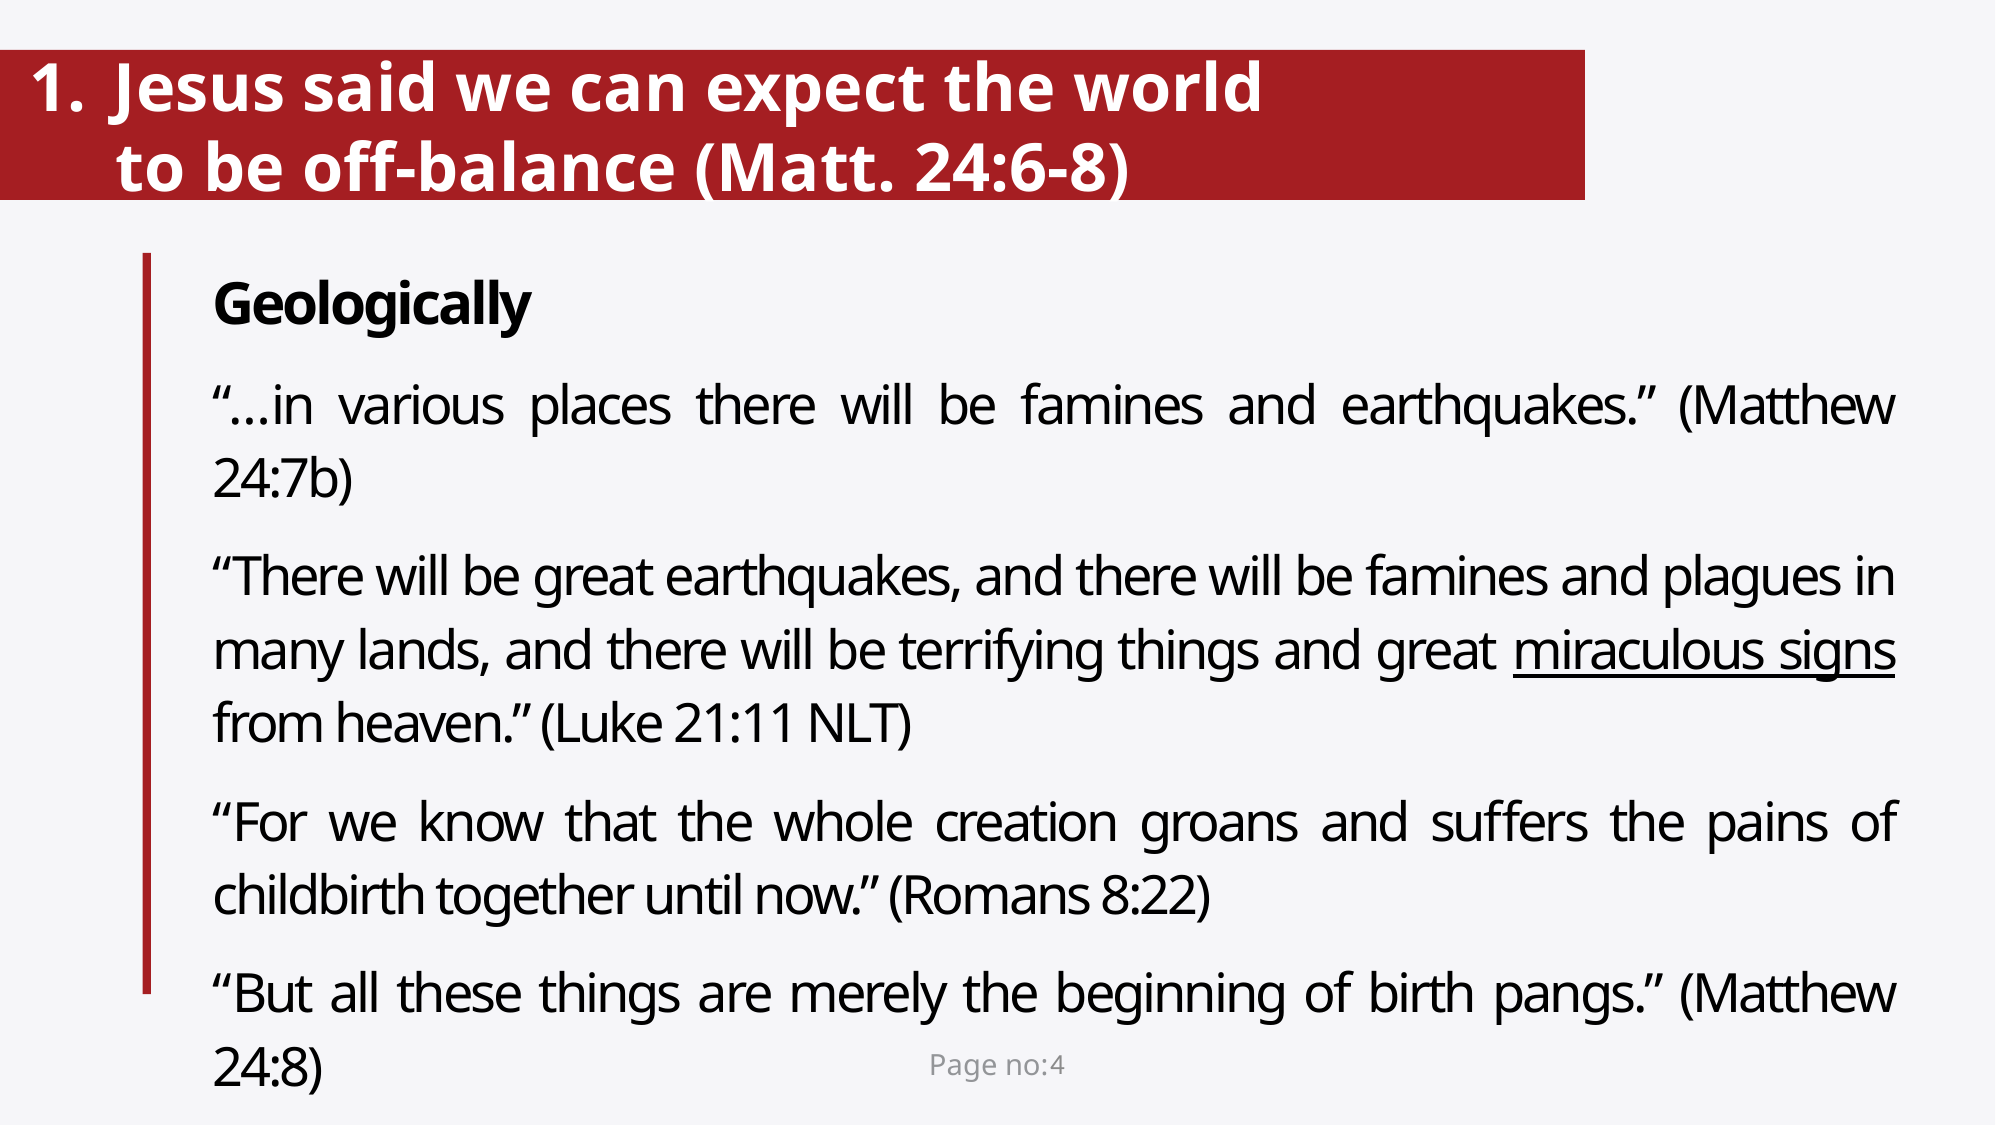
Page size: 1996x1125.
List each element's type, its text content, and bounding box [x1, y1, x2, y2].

text_box Jesus said we can expect the world to be off-balance (Matt. 24:6-8) [14, 62, 1810, 188]
subtitle Geologically “…in various places there will be famines and earthquakes.” (Matthew 24:7b) “There will be great earthquakes, and there will be famines and plagues in many lands, and there will be terrifying things and great miraculous signs from heaven.” (Luke 21:11 NLT) “For we know that the whole creation groans and suffers the pains of childbirth together until now.” (Romans 8:22) “But all these things are merely the beginning of birth pangs.” (Matthew 24:8) [197, 249, 1910, 1000]
